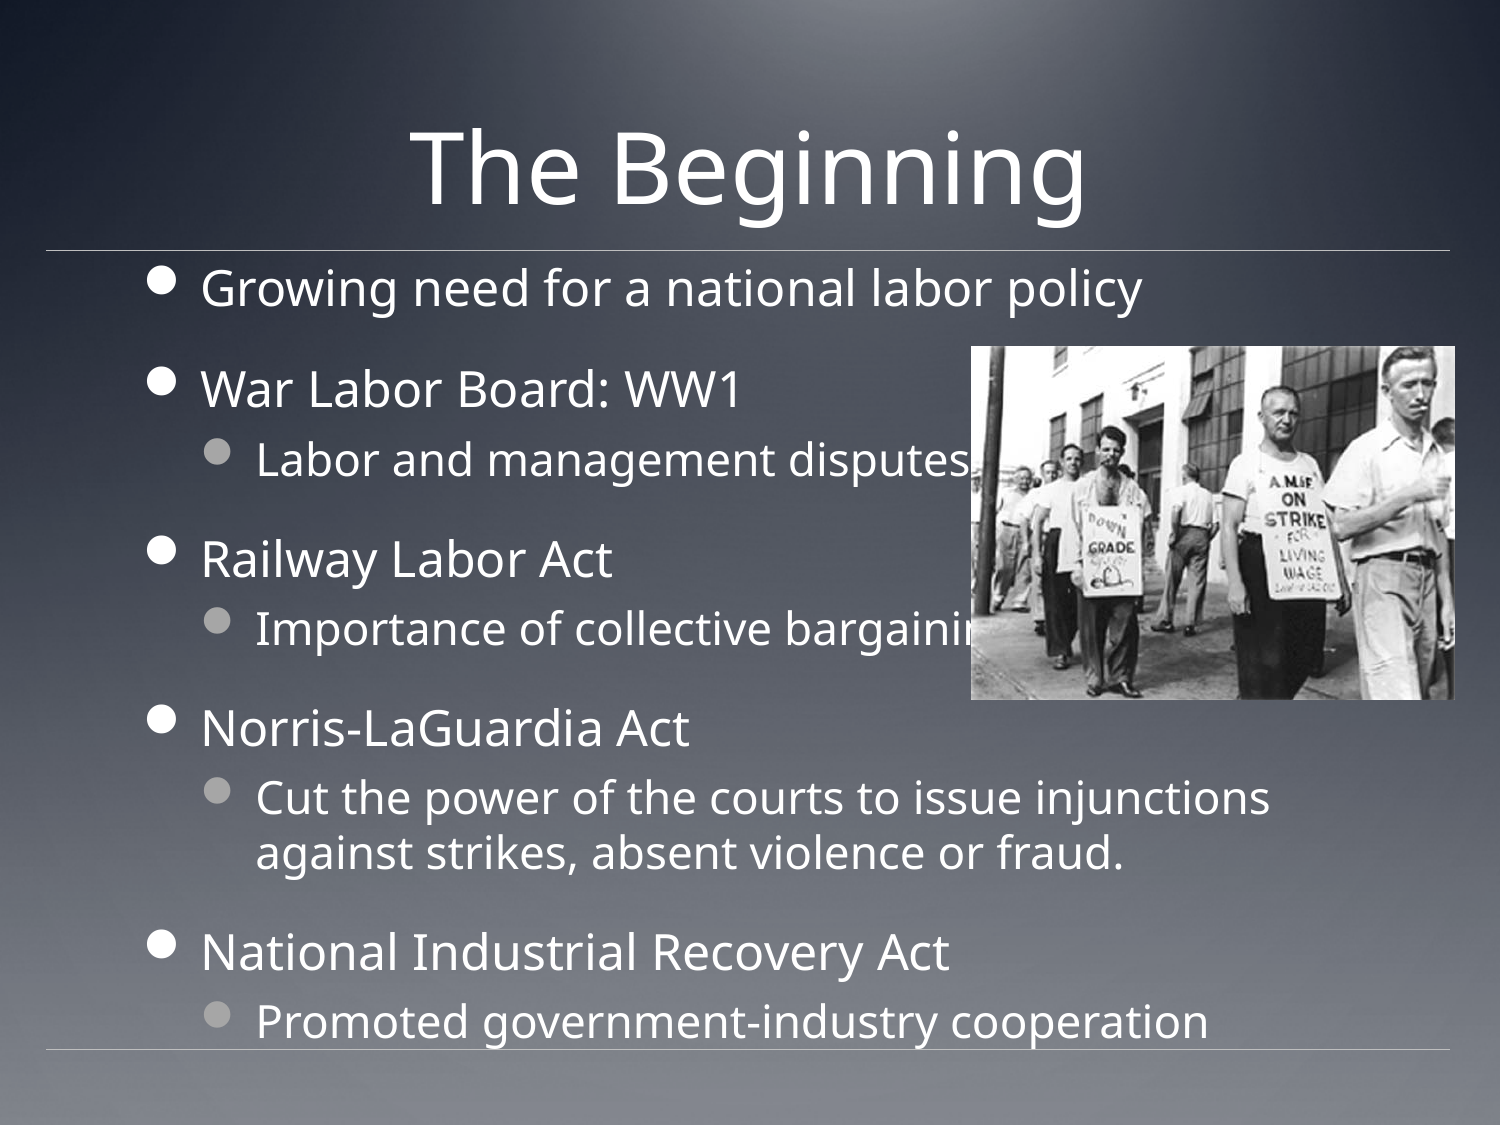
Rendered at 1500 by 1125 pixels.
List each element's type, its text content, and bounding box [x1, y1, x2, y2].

picture [969, 344, 1457, 702]
title The Beginning [105, 17, 1394, 233]
list Growing need for a national labor policy War Labor Board: WW1 Labor and management disputes Railway Labor Act Importance of collective bargaining Norris-LaGuardia Act Cut the power of the courts to issue injunctions against strikes, absent violence or fraud. National Industrial Recovery Act Promoted government-industry cooperation [127, 248, 1372, 1125]
